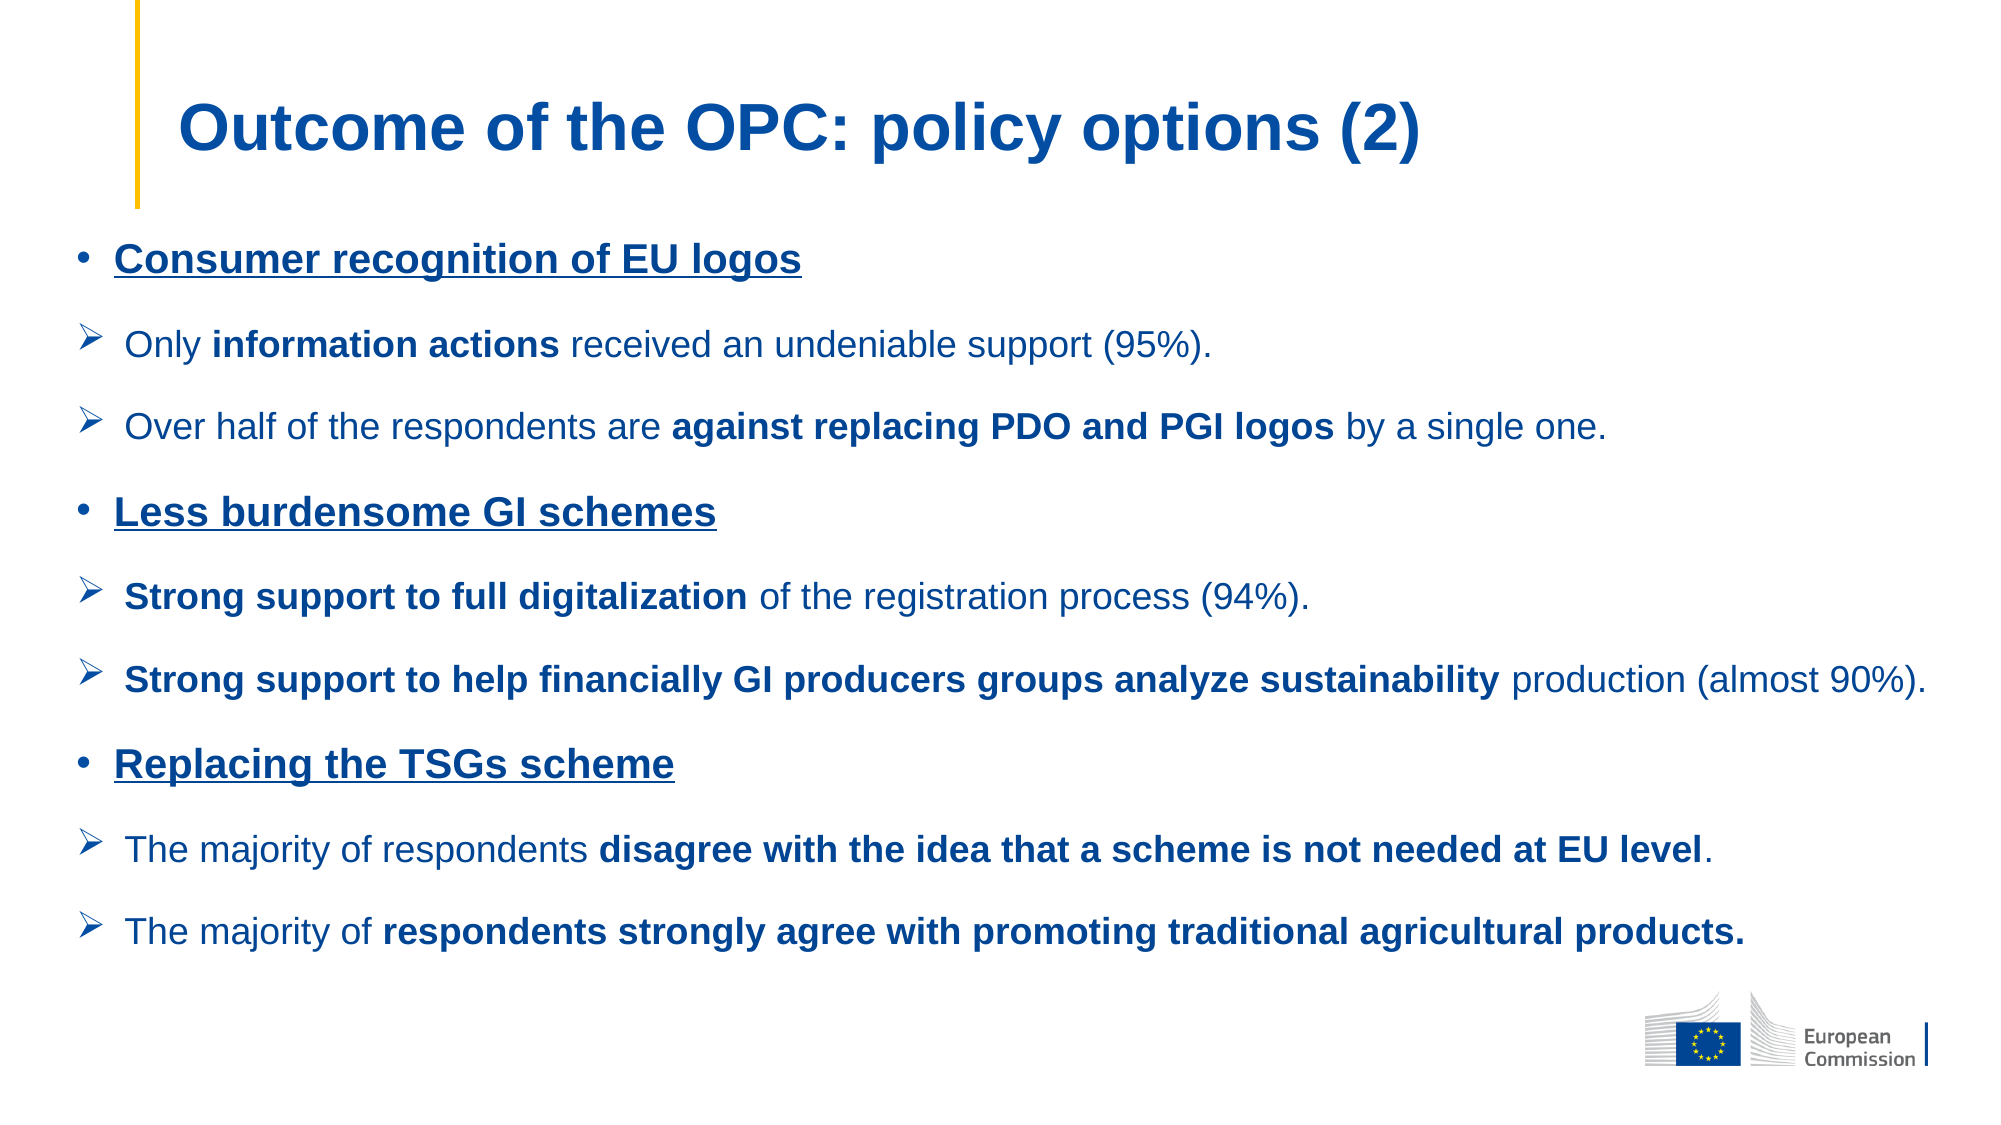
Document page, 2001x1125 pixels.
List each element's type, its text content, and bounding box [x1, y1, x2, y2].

title Outcome of the OPC: policy options (2) [163, 36, 1889, 166]
list Consumer recognition of EU logos Only information actions received an undeniable support (95%). Over half of the respondents are against replacing PDO and PGI logos by a single one. Less burdensome GI schemes Strong support to full digitalization of the registration process (94%). Strong support to help financially GI producers groups analyze sustainability production (almost 90%). Replacing the TSGs scheme The majority of respondents disagree with the idea that a scheme is not needed at EU level. The majority of respondents strongly agree with promoting traditional agricultural products. [61, 224, 1943, 862]
picture [1645, 991, 1928, 1066]
